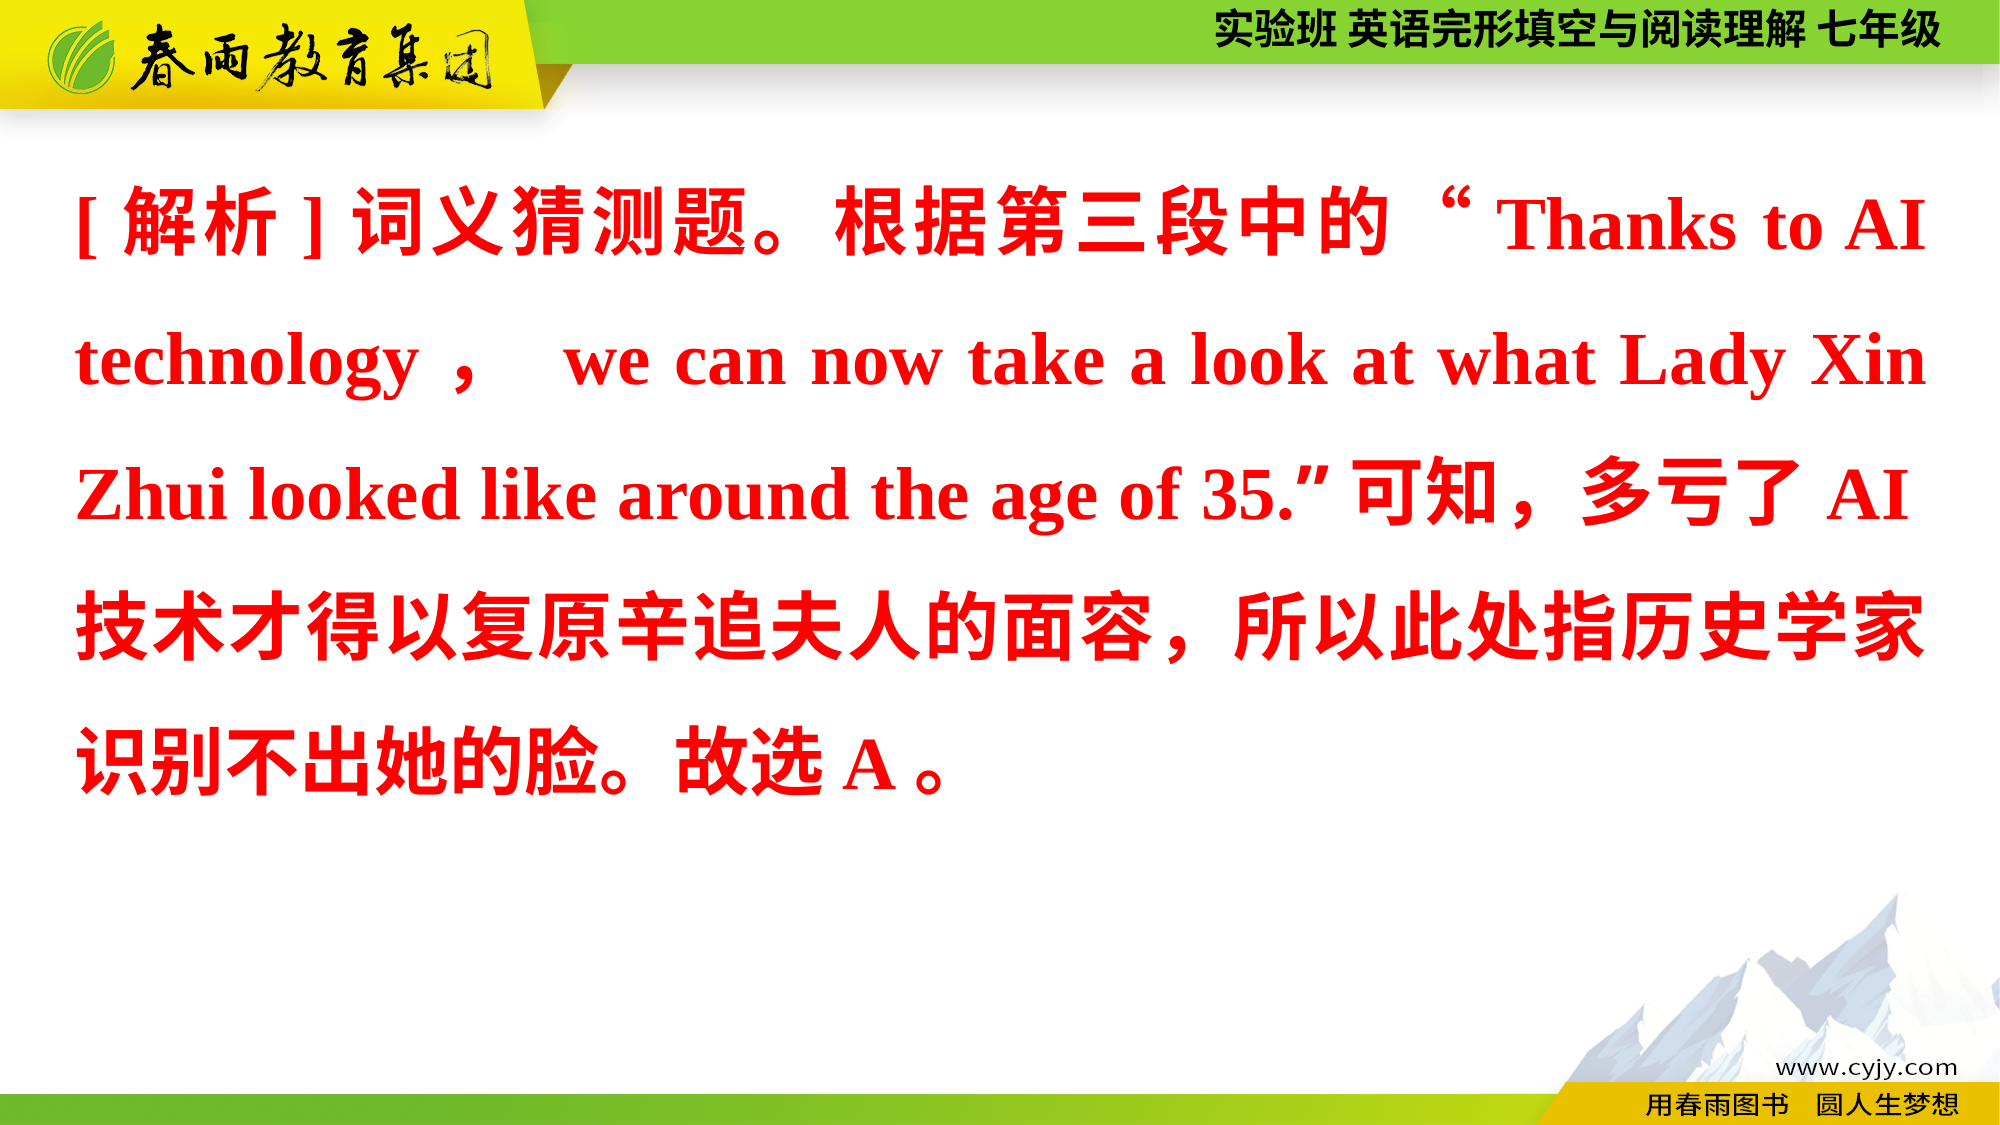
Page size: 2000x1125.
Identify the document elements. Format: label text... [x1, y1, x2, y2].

picture [0, 0, 2000, 1125]
list [解析]词义猜测题。根据第三段中的“Thanks to AI technology， we can now take a look at what Lady Xin Zhui looked like around the age of 35.”可知，多亏了AI技术才得以复原辛追夫人的面容，所以此处指历史学家识别不出她的脸。故选A。 [59, 122, 1944, 802]
